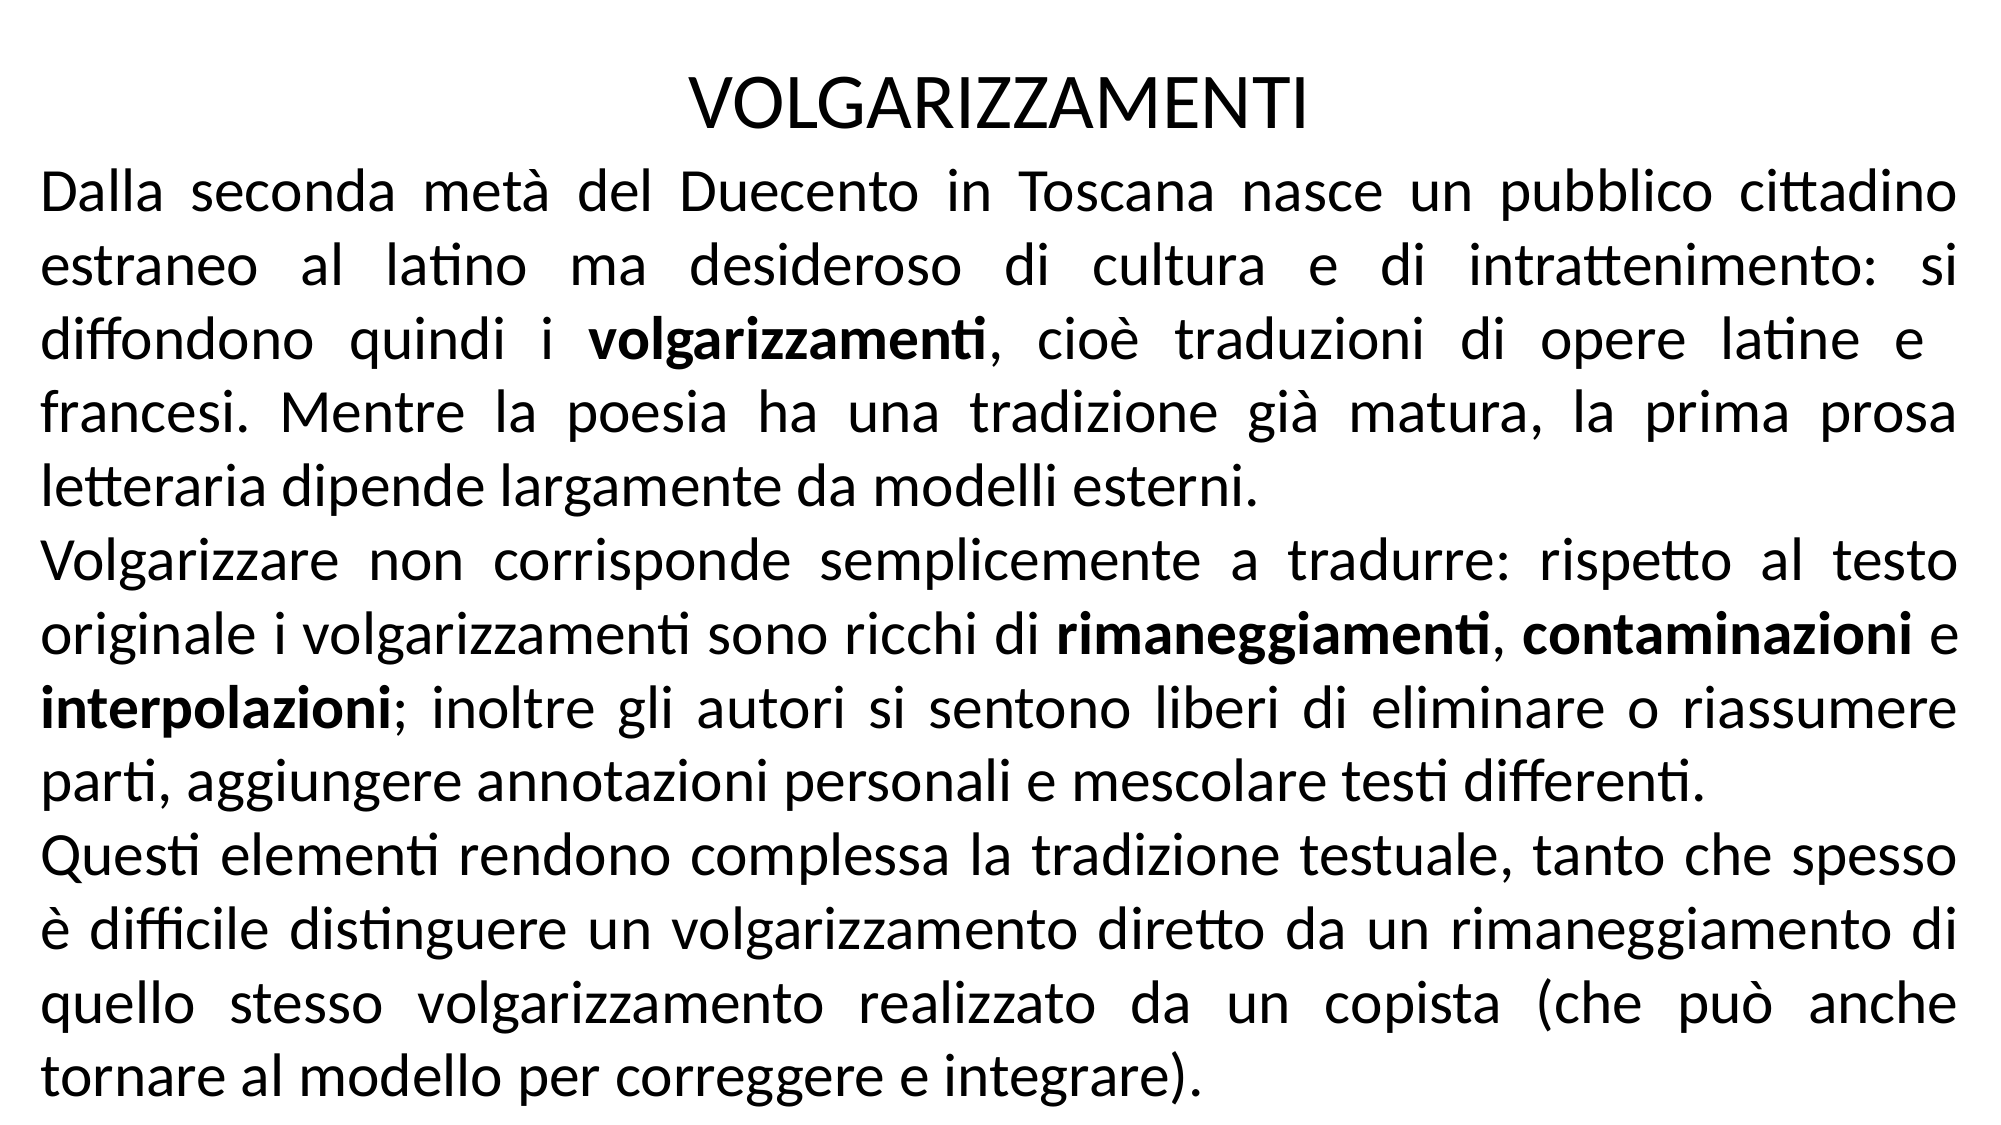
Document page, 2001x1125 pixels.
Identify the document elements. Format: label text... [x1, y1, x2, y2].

text_box Dalla seconda metà del Duecento in Toscana nasce un pubblico cittadino estraneo al latino ma desideroso di cultura e di intrattenimento: si diffondono quindi i volgarizzamenti, cioè traduzioni di opere latine e francesi. Mentre la poesia ha una tradizione già matura, la prima prosa letteraria dipende largamente da modelli esterni. Volgarizzare non corrisponde semplicemente a tradurre: rispetto al testo originale i volgarizzamenti sono ricchi di rimaneggiamenti, contaminazioni e interpolazioni; inoltre gli autori si sentono liberi di eliminare o riassumere parti, aggiungere annotazioni personali e mescolare testi differenti. Questi elementi rendono complessa la tradizione testuale, tanto che spesso è difficile distinguere un volgarizzamento diretto da un rimaneggiamento di quello stesso volgarizzamento realizzato da un copista (che può anche tornare al modello per correggere e integrare). [25, 142, 1975, 1117]
text_box VOLGARIZZAMENTI [53, 42, 1947, 142]
